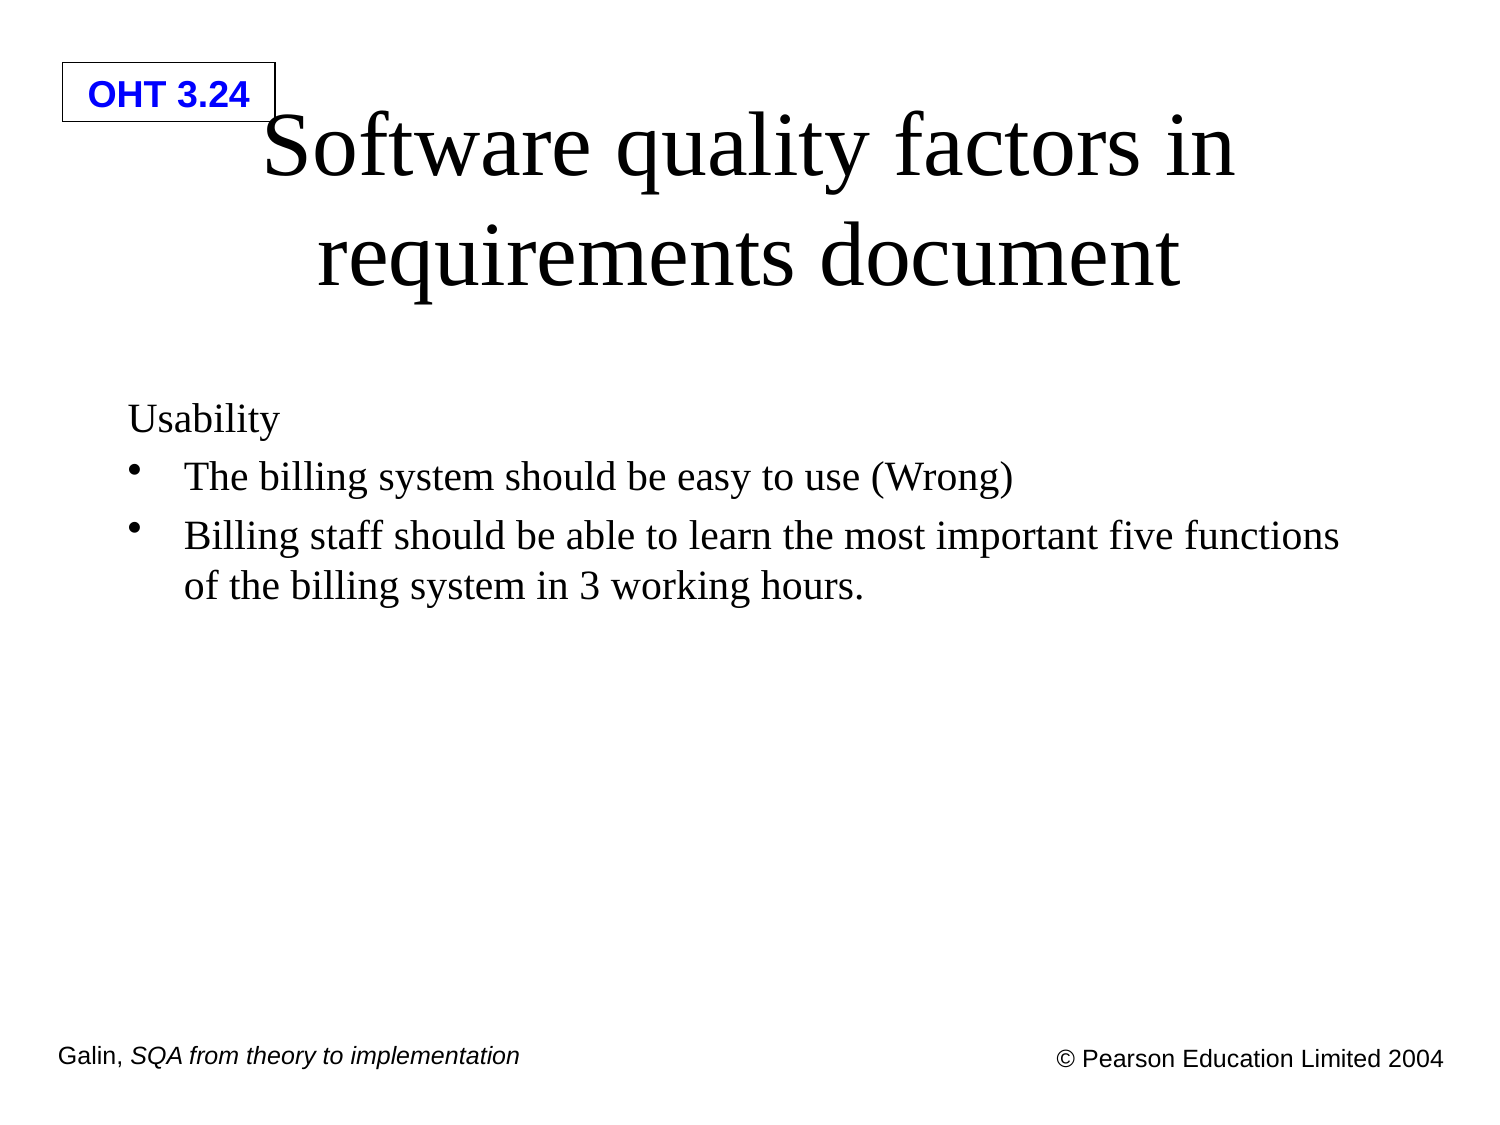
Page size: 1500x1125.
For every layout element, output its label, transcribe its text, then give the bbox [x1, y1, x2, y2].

list Usability The billing system should be easy to use (Wrong) Billing staff should be able to learn the most important five functions of the billing system in 3 working hours. [112, 324, 1388, 1001]
title Software quality factors in requirements document [112, 99, 1388, 288]
